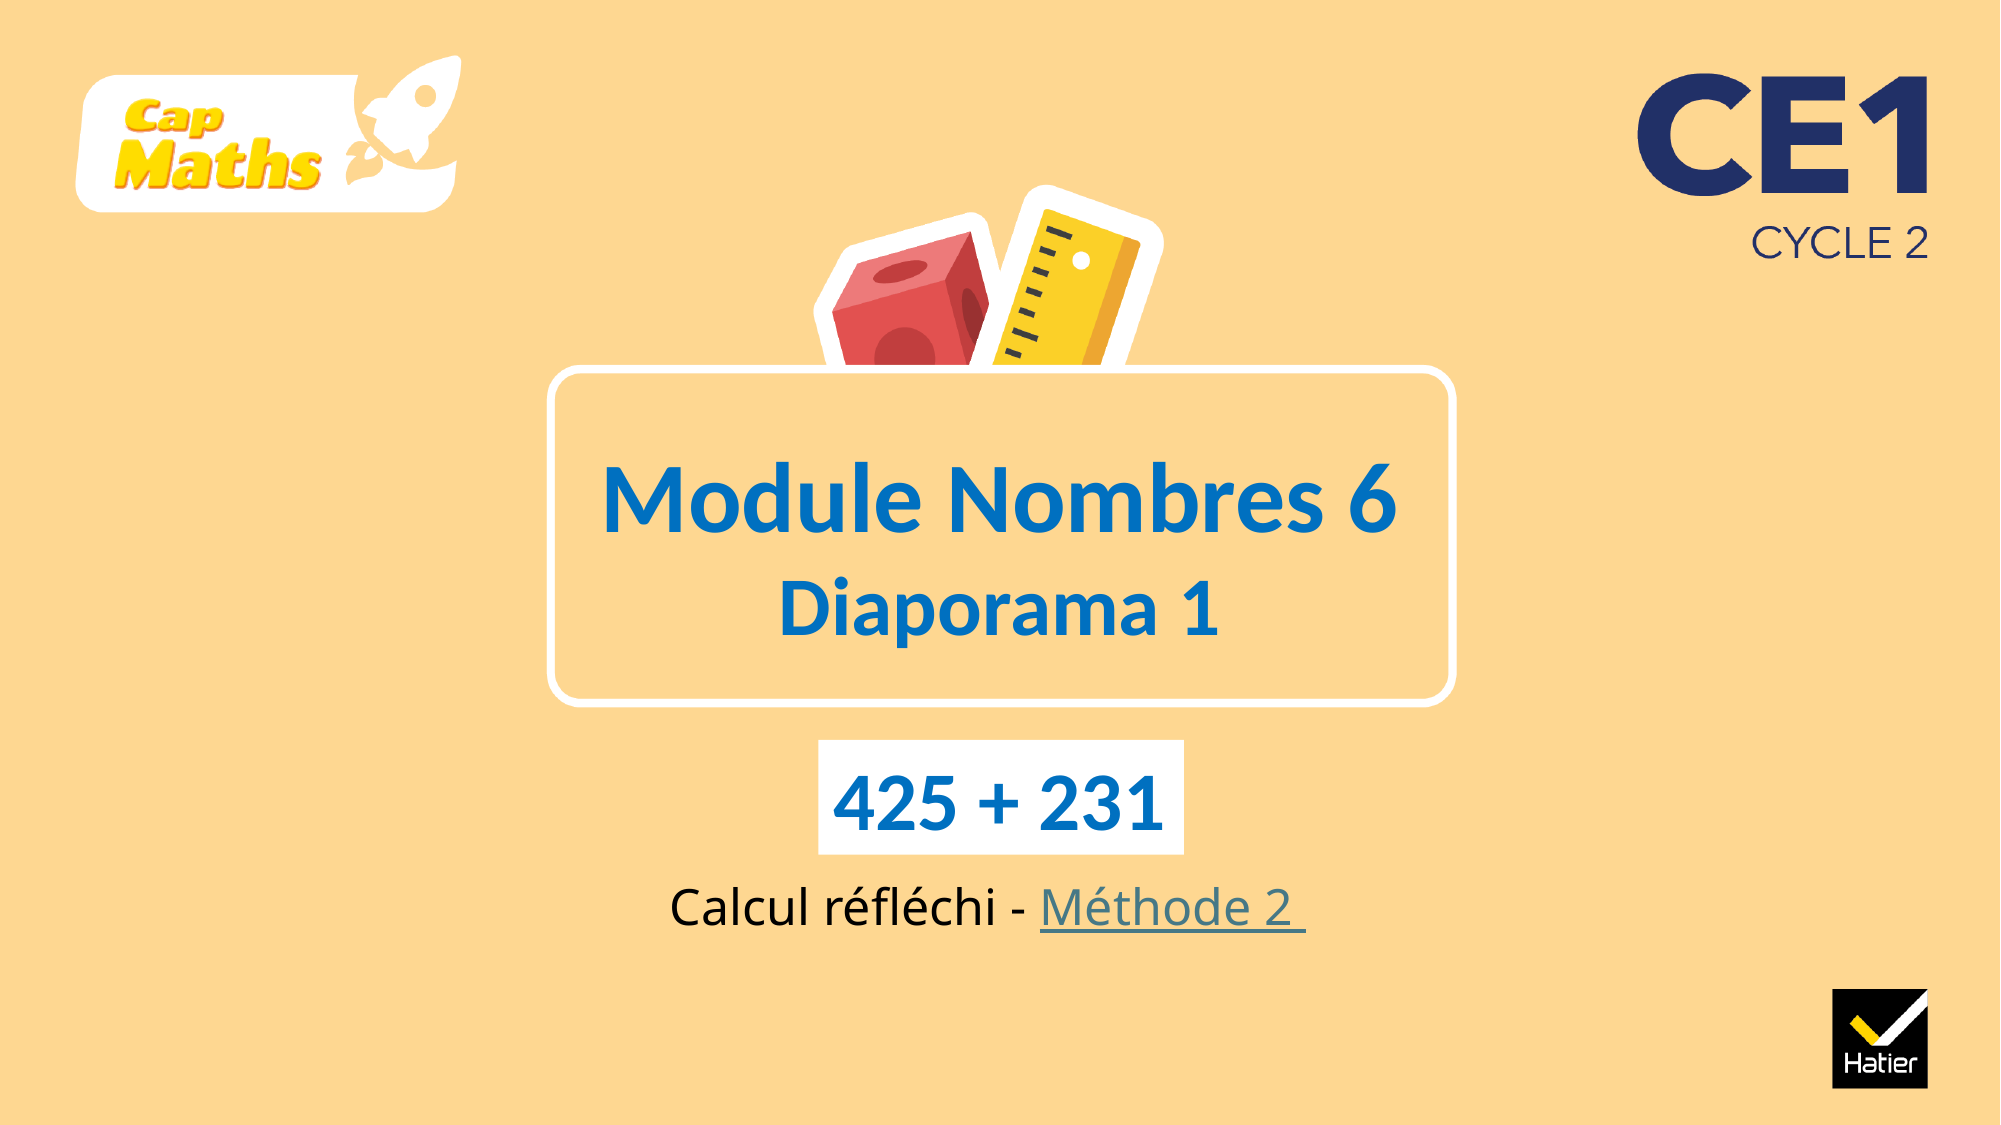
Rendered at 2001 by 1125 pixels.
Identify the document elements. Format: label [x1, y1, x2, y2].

list [0, 0, 2000, 1125]
